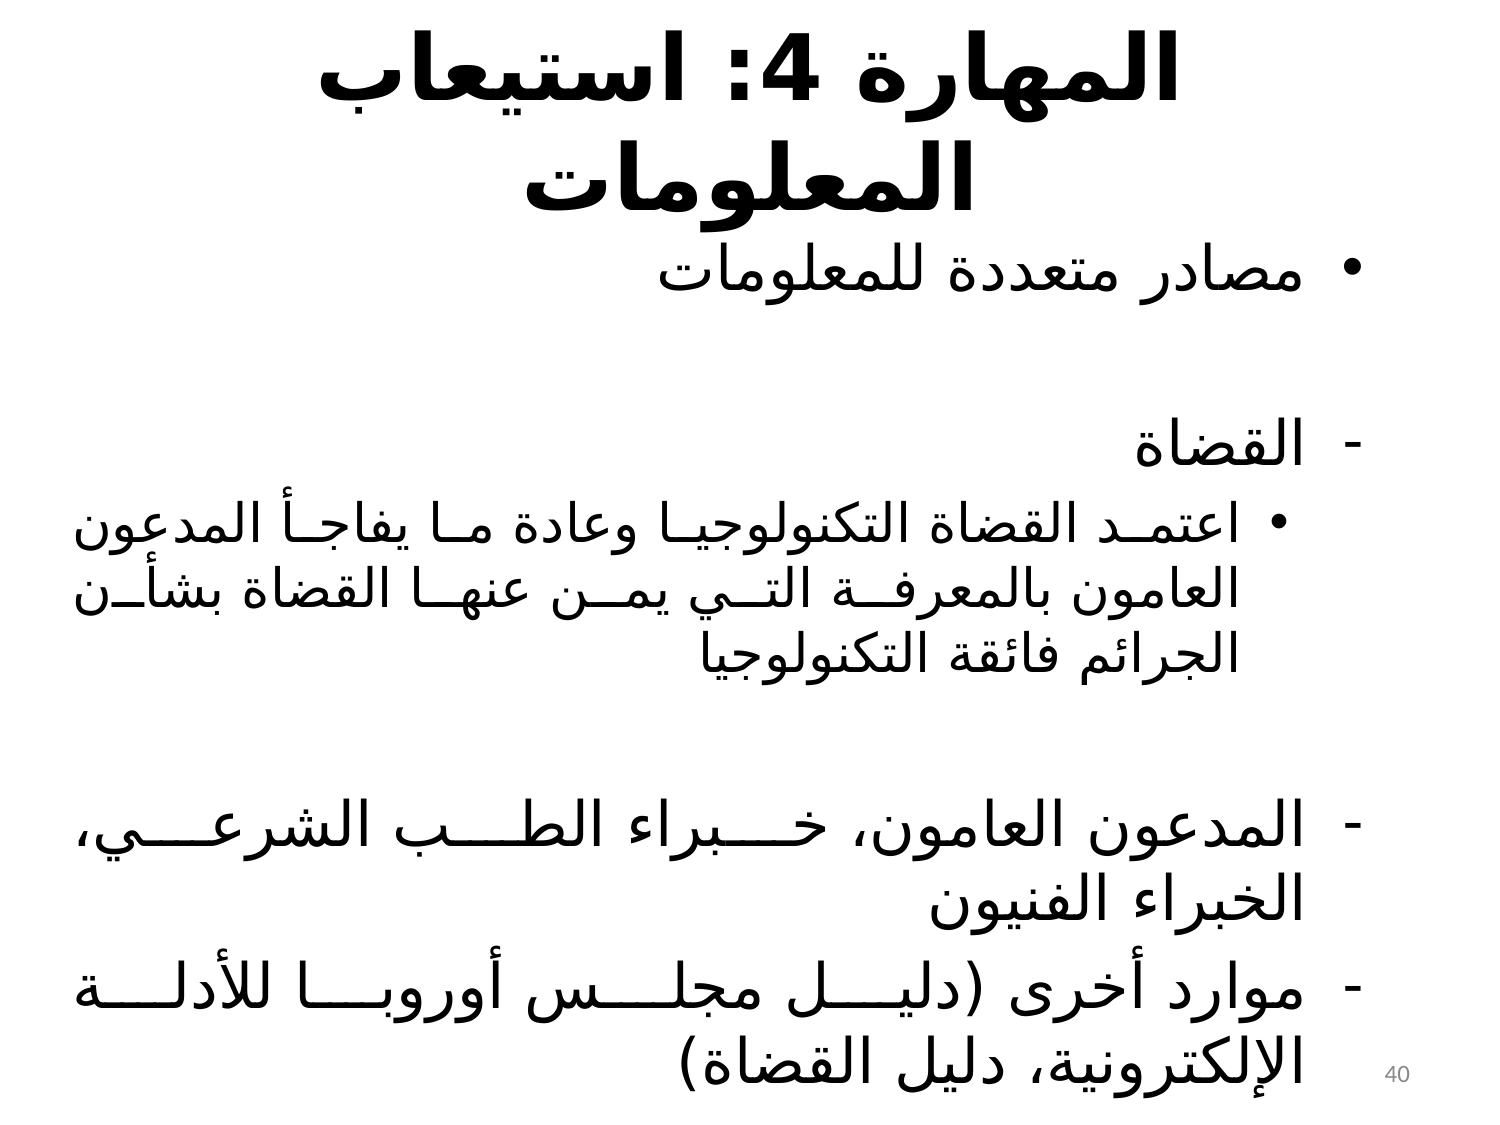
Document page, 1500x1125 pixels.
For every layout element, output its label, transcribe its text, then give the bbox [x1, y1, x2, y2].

text_box مصادر متعددة للمعلومات القضاة اعتمد القضاة التكنولوجيا وعادة ما يفاجأ المدعون العامون بالمعرفة التي يمن عنها القضاة بشأن الجرائم فائقة التكنولوجيا المدعون العامون، خبراء الطب الشرعي، الخبراء الفنيون موارد أخرى (دليل مجلس أوروبا للأدلة الإلكترونية، دليل القضاة) [57, 220, 1379, 1097]
title المهارة 4: استيعاب المعلومات [75, 24, 1425, 213]
slide_number 40 [1074, 1042, 1425, 1103]
